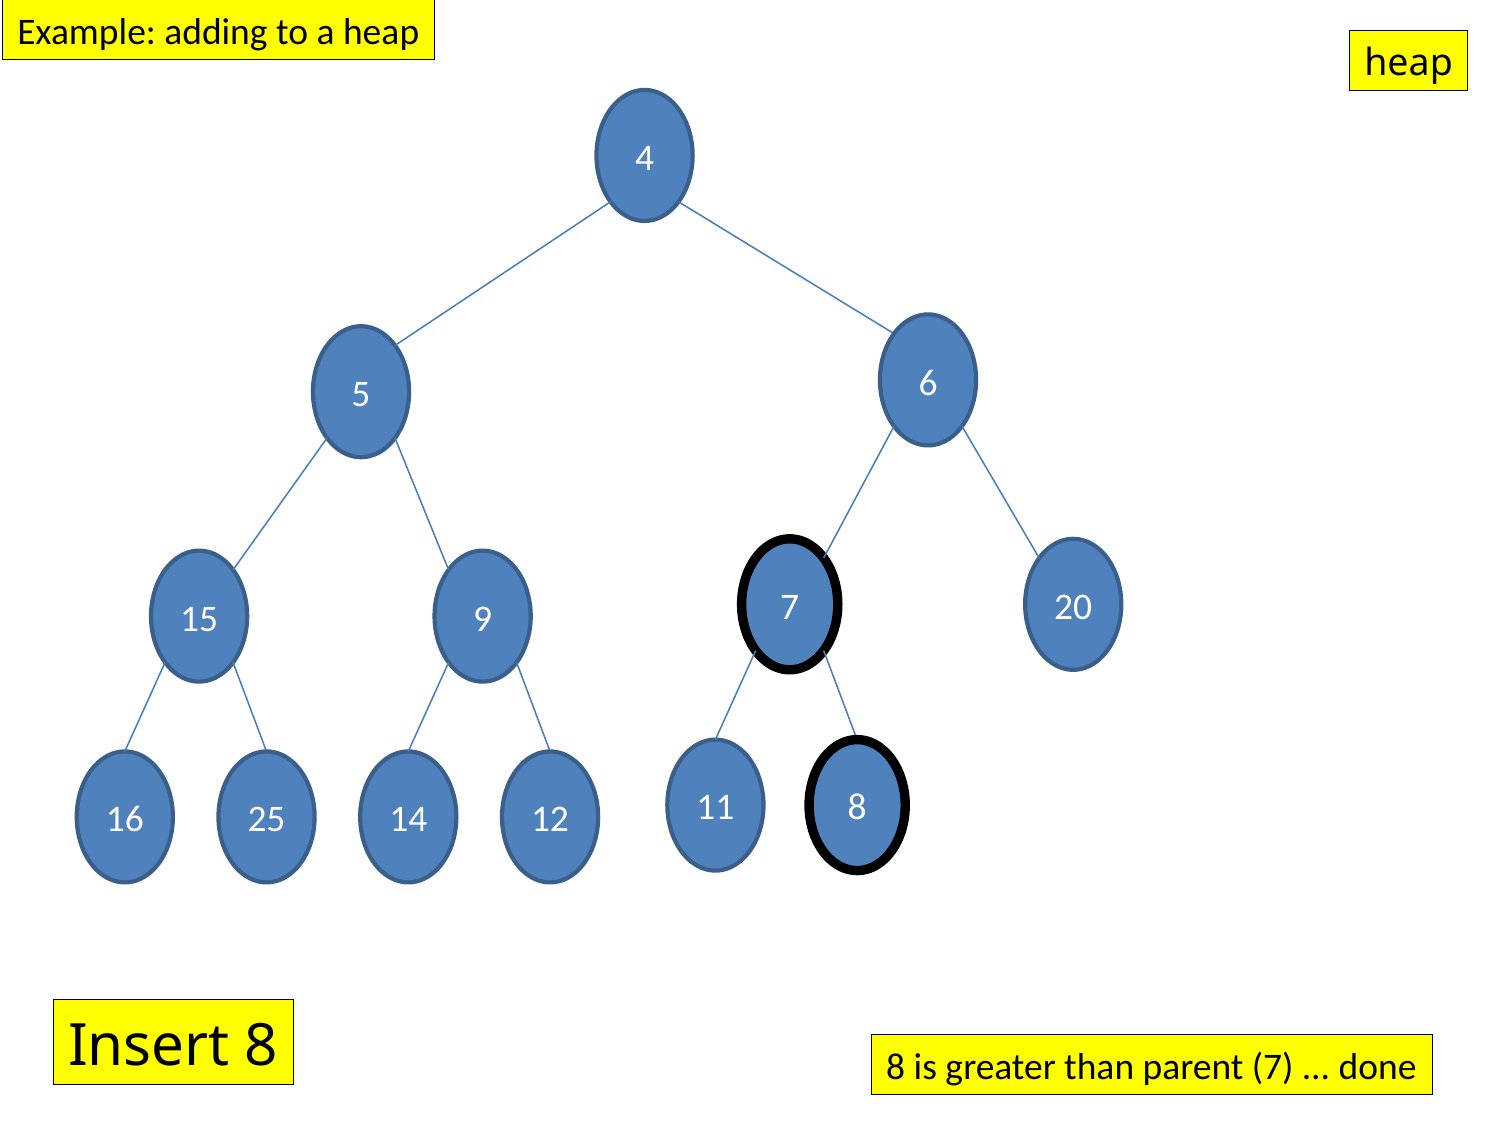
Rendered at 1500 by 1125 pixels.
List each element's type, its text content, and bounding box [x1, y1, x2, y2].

text_box heap [1349, 30, 1468, 91]
text_box Example: adding to a heap [2, 0, 435, 60]
text_box 20 [1023, 536, 1124, 672]
text_box 4 [594, 87, 695, 224]
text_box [394, 201, 611, 346]
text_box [76, 550, 315, 883]
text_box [678, 201, 895, 334]
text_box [232, 437, 328, 571]
text_box 6 [877, 312, 979, 448]
text_box 5 [310, 324, 412, 460]
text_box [394, 437, 449, 571]
text_box 8 is greater than parent (7) ... done [871, 1034, 1433, 1095]
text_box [666, 538, 906, 871]
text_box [823, 425, 895, 559]
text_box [359, 550, 599, 883]
text_box Insert 8 [53, 999, 294, 1085]
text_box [961, 425, 1040, 559]
